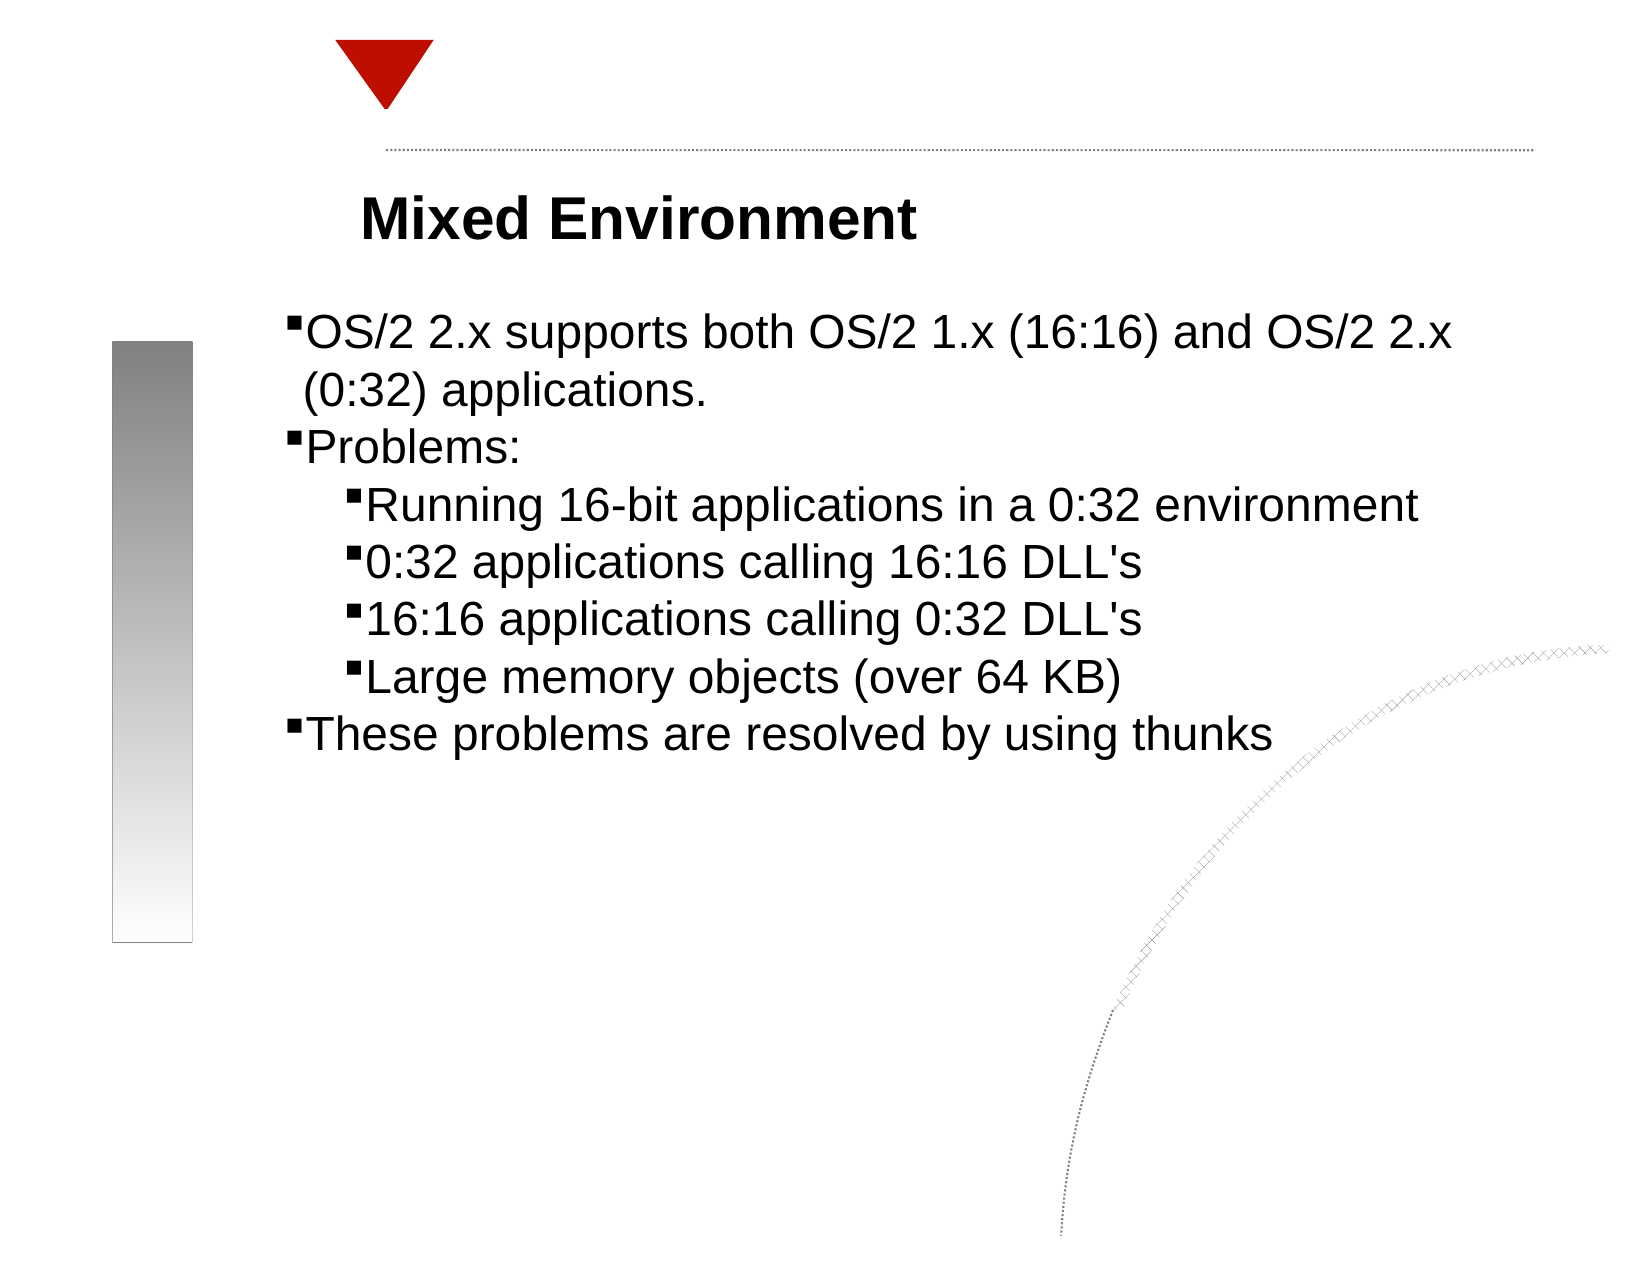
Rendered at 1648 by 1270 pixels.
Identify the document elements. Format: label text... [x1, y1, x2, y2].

text_box Mixed Environment [360, 109, 1574, 300]
text_box OS/2 2.x supports both OS/2 1.x (16:16) and OS/2 2.x (0:32) applications. Problems: Running 16-bit applications in a 0:32 environment 0:32 applications calling 16:16 DLL's 16:16 applications calling 0:32 DLL's Large memory objects (over 64 KB) These problems are resolved by using thunks [283, 300, 1582, 761]
